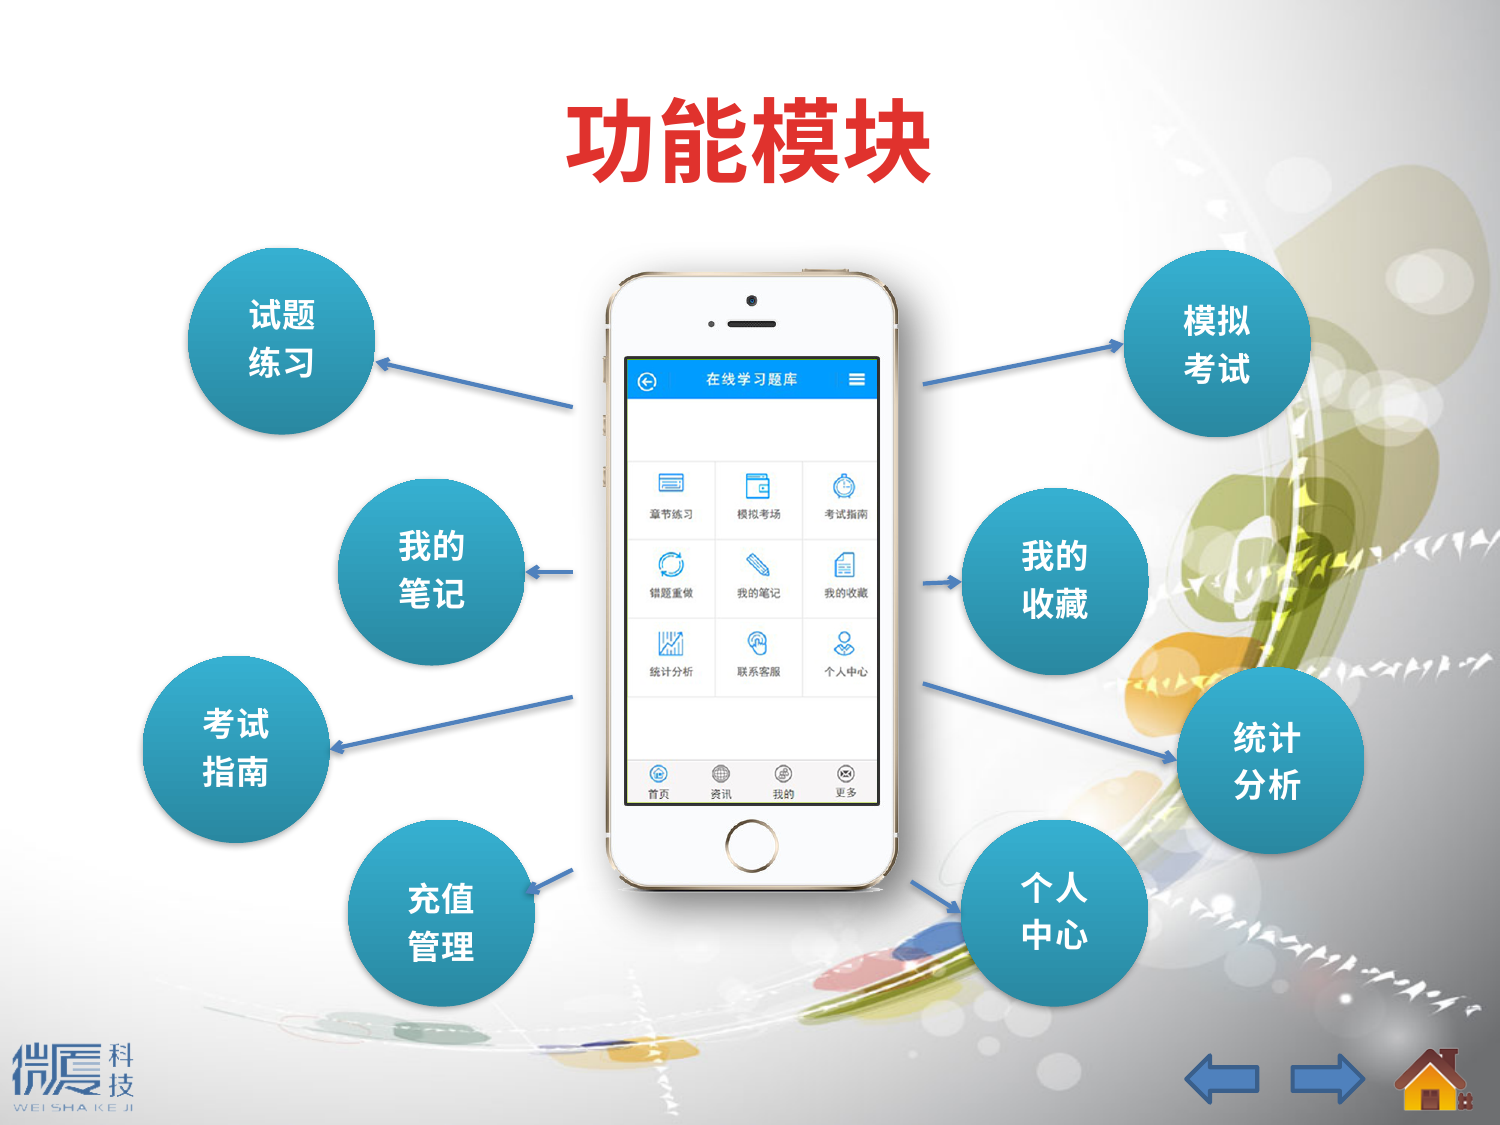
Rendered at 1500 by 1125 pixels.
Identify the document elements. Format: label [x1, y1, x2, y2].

text_box [1186, 1039, 1485, 1118]
picture [0, 0, 1500, 1125]
text_box [338, 478, 526, 666]
text_box [922, 343, 1125, 385]
text_box [188, 247, 376, 435]
text_box [142, 655, 330, 844]
text_box [961, 488, 1150, 676]
text_box [1123, 250, 1312, 438]
text_box [375, 361, 573, 408]
text_box [910, 881, 962, 914]
text_box [922, 683, 1178, 761]
text_box [960, 819, 1149, 1007]
text_box [1176, 666, 1365, 855]
text_box [329, 696, 573, 750]
text_box [347, 819, 536, 1007]
text_box [524, 869, 573, 894]
